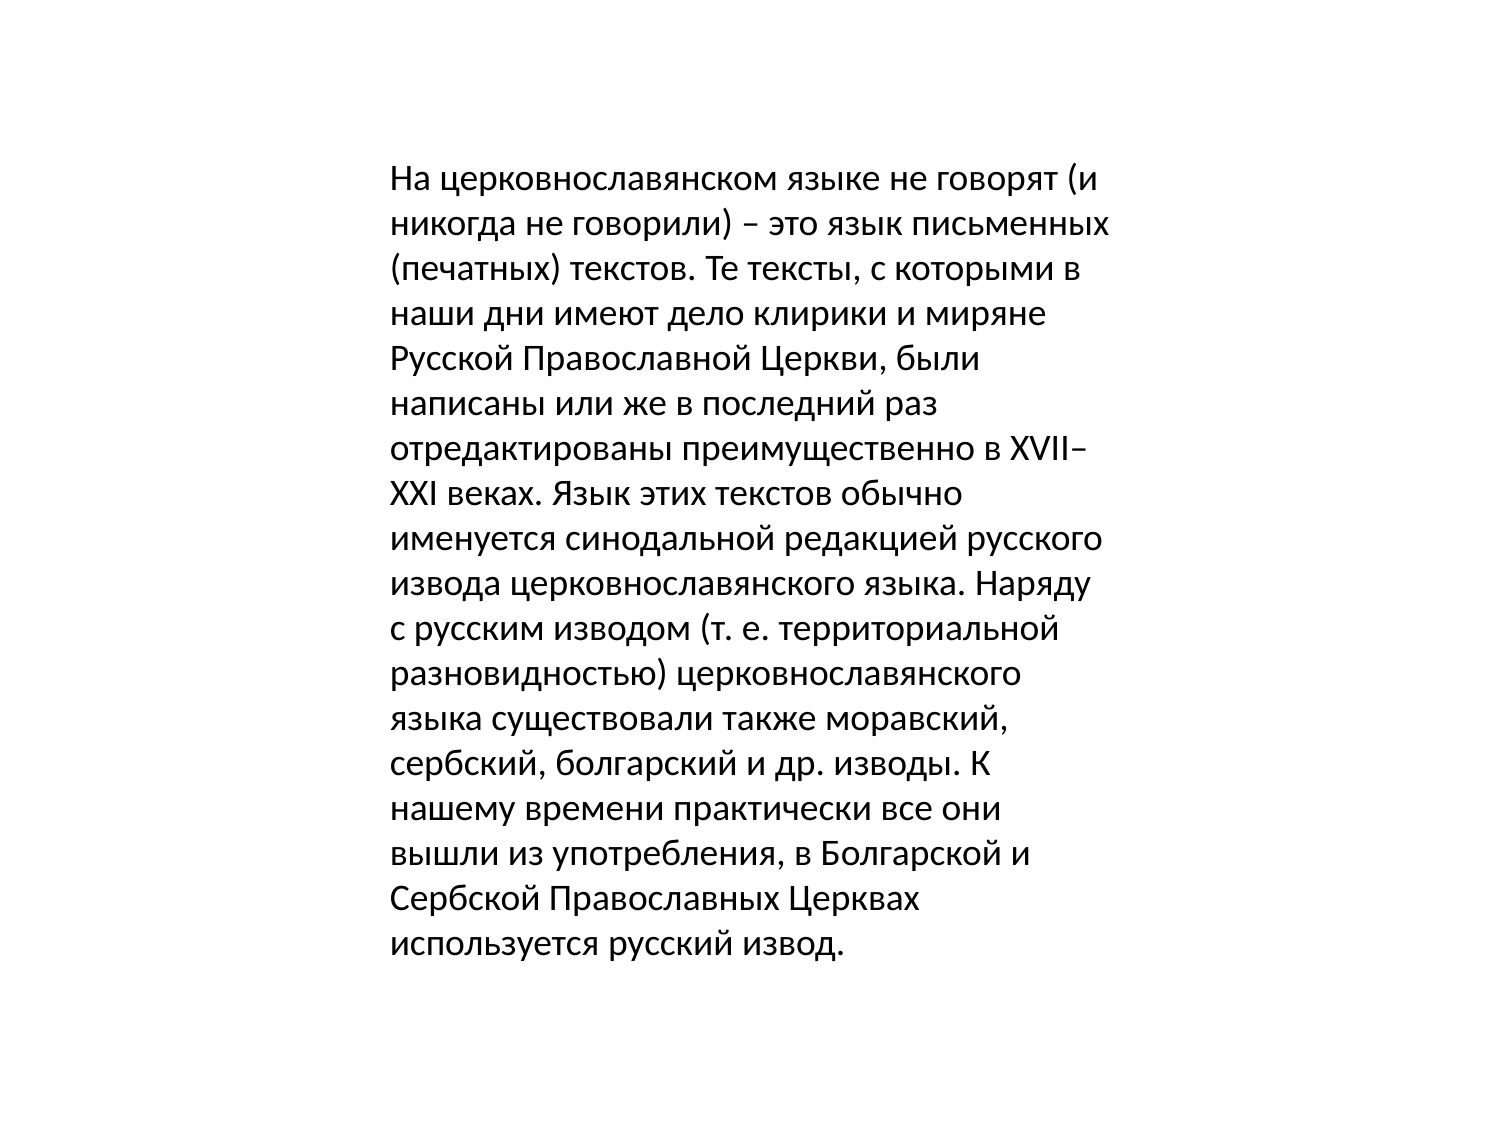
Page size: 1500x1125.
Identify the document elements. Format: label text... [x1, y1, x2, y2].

text_box На церковнославянском языке не говорят (и никогда не говорили) – это язык письменных (печатных) текстов. Те тексты, с которыми в наши дни имеют дело клирики и миряне Русской Православной Церкви, были написаны или же в последний раз отредактированы преимущественно в XVII–XXI веках. Язык этих текстов обычно именуется синодальной редакцией русского извода церковнославянского языка. Наряду с русским изводом (т. е. территориальной разновидностью) церковнославянского языка существовали также моравский, сербский, болгарский и др. изводы. К нашему времени практически все они вышли из употребления, в Болгарской и Сербской Православных Церквах используется русский извод. [374, 145, 1125, 971]
